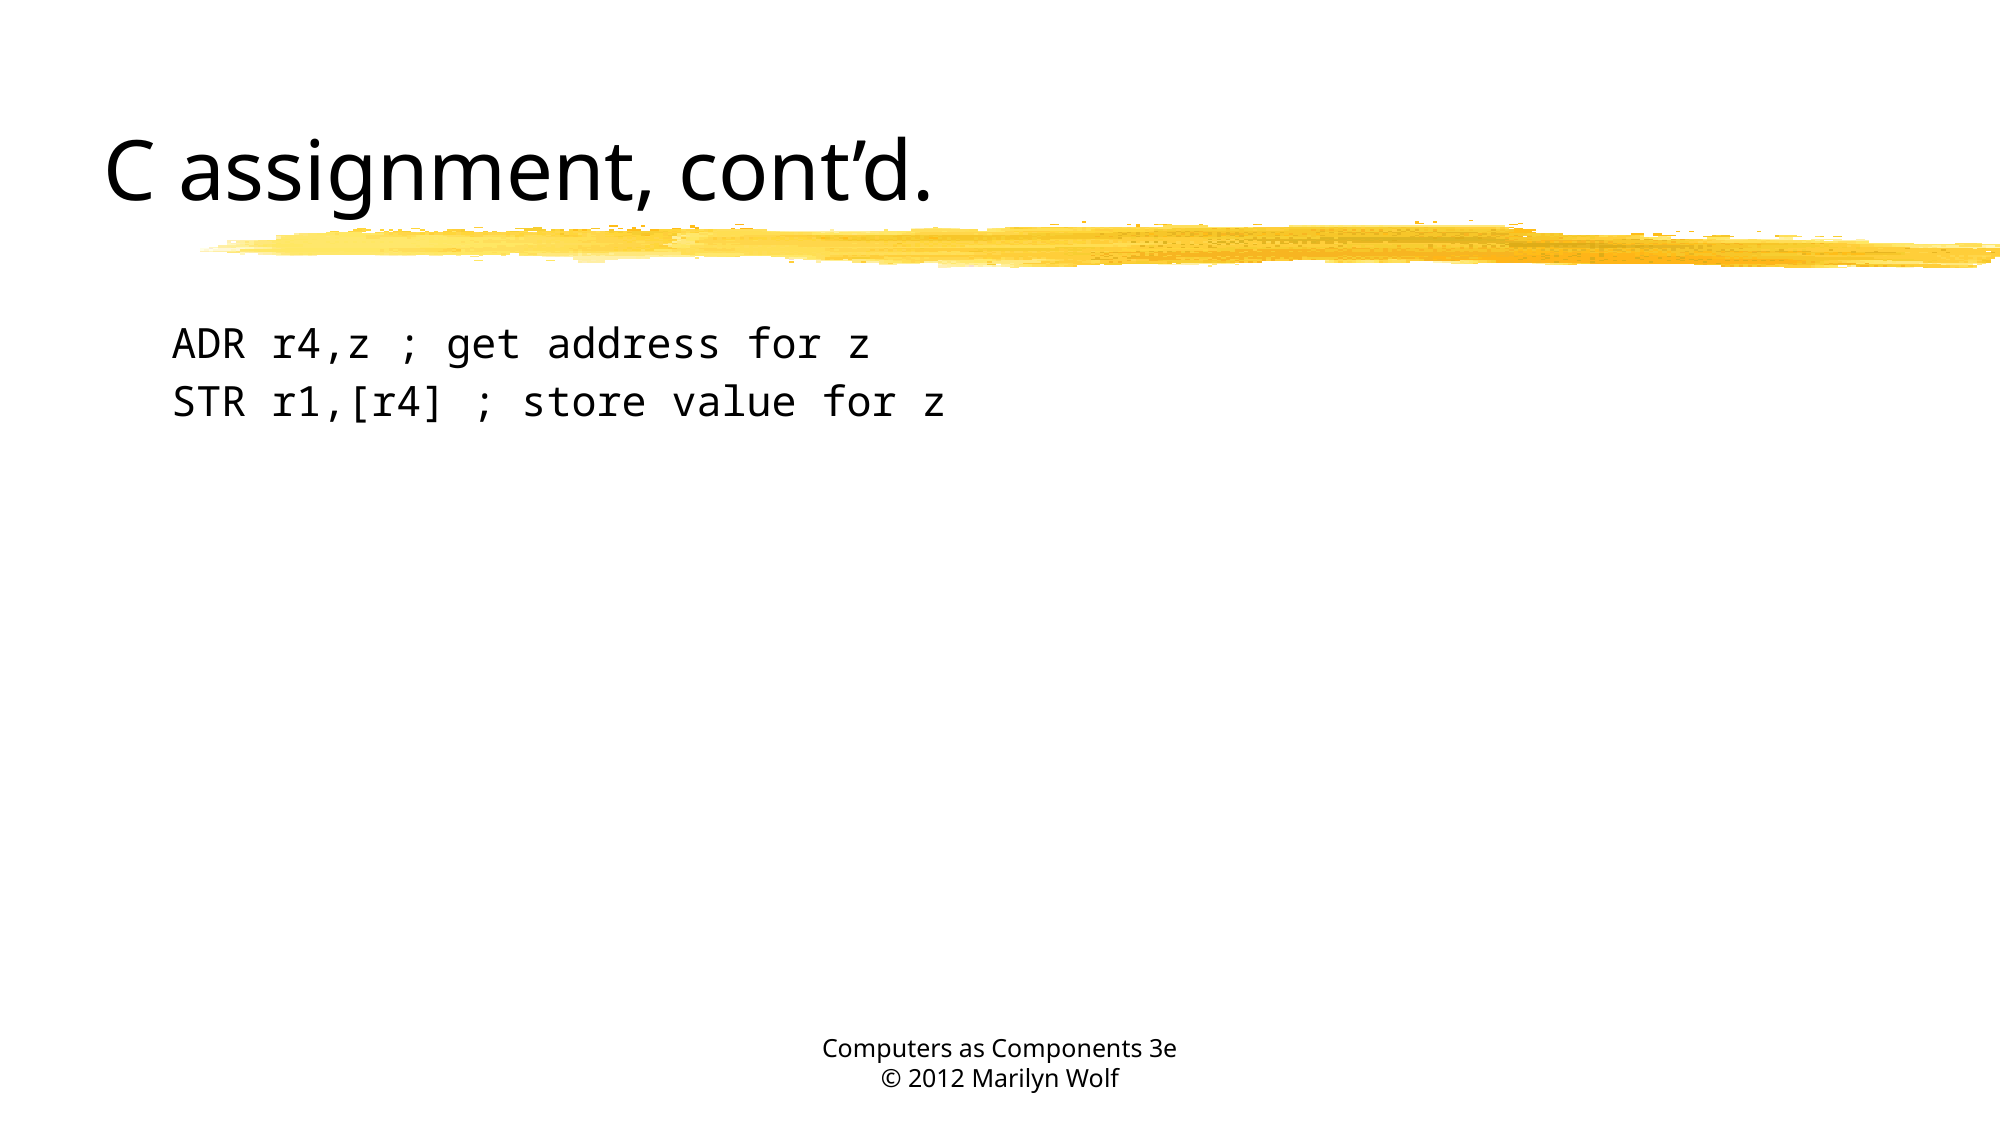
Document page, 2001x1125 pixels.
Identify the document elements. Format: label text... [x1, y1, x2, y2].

picture [200, 215, 2000, 279]
list ADR r4,z ; get address for z STR r1,[r4] ; store value for z [99, 309, 1890, 994]
title C assignment, cont’d. [88, 37, 1790, 226]
